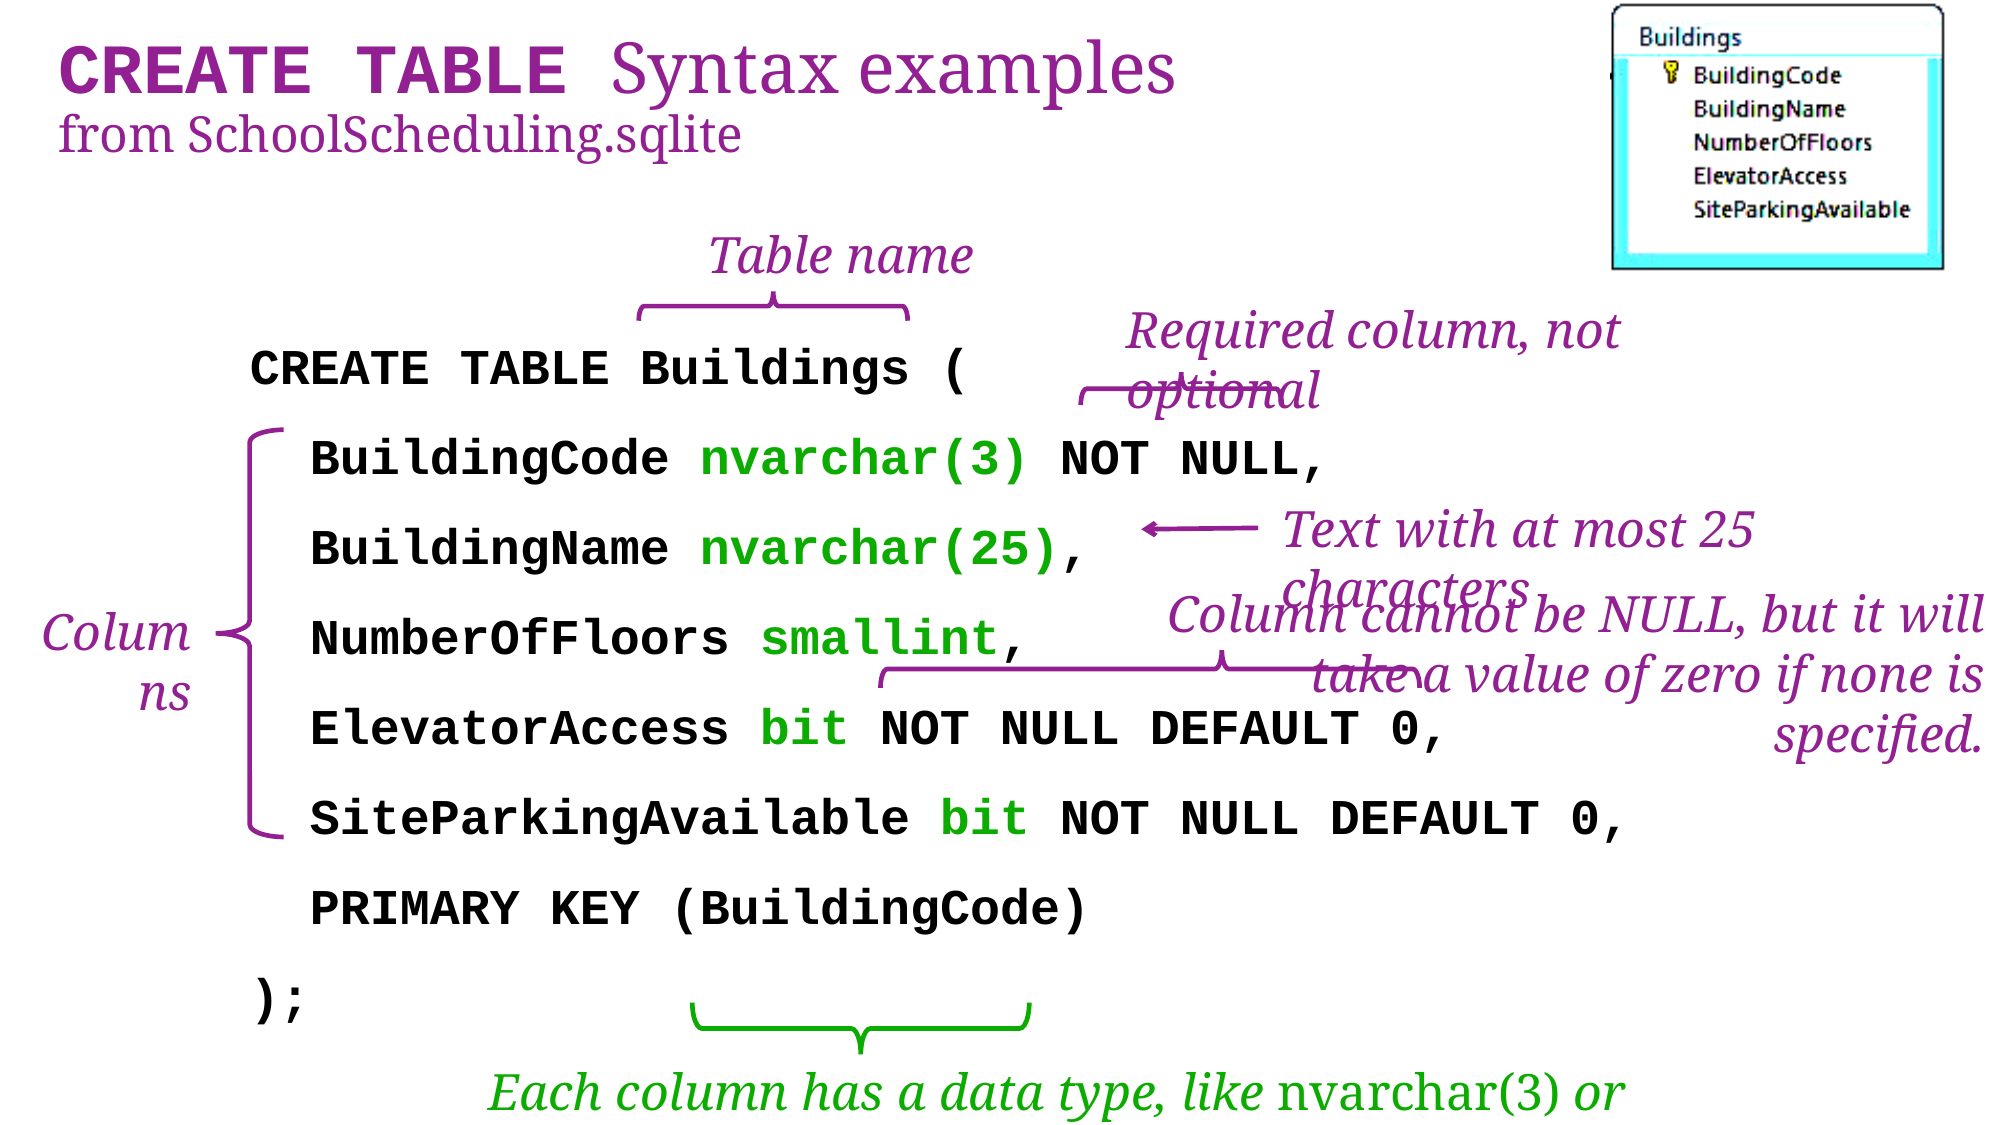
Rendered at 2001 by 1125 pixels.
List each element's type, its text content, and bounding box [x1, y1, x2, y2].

list CREATE TABLE Buildings ( BuildingCode nvarchar(3) NOT NULL, BuildingName nvarchar(25), NumberOfFloors smallint, ElevatorAccess bit NOT NULL DEFAULT 0, SiteParkingAvailable bit NOT NULL DEFAULT 0, PRIMARY KEY (BuildingCode) ); [234, 296, 1863, 1042]
text_box Text with at most 25 characters [1266, 489, 2000, 574]
text_box [638, 291, 909, 321]
text_box [879, 650, 1421, 688]
text_box Column cannot be NULL, but it will take a value of zero if none is specified. [1080, 574, 2000, 770]
text_box Columns [0, 593, 206, 728]
text_box Each column has a data type, like nvarchar(3) or smallint [473, 1053, 1750, 1125]
text_box [1080, 372, 1283, 406]
picture [1610, 0, 1953, 283]
text_box [691, 1002, 1030, 1055]
text_box [215, 429, 284, 838]
title CREATE TABLE Syntax examples from SchoolScheduling.sqlite [43, 25, 1610, 171]
text_box Table name [692, 215, 1030, 291]
text_box Required column, not optional [1111, 291, 1724, 427]
